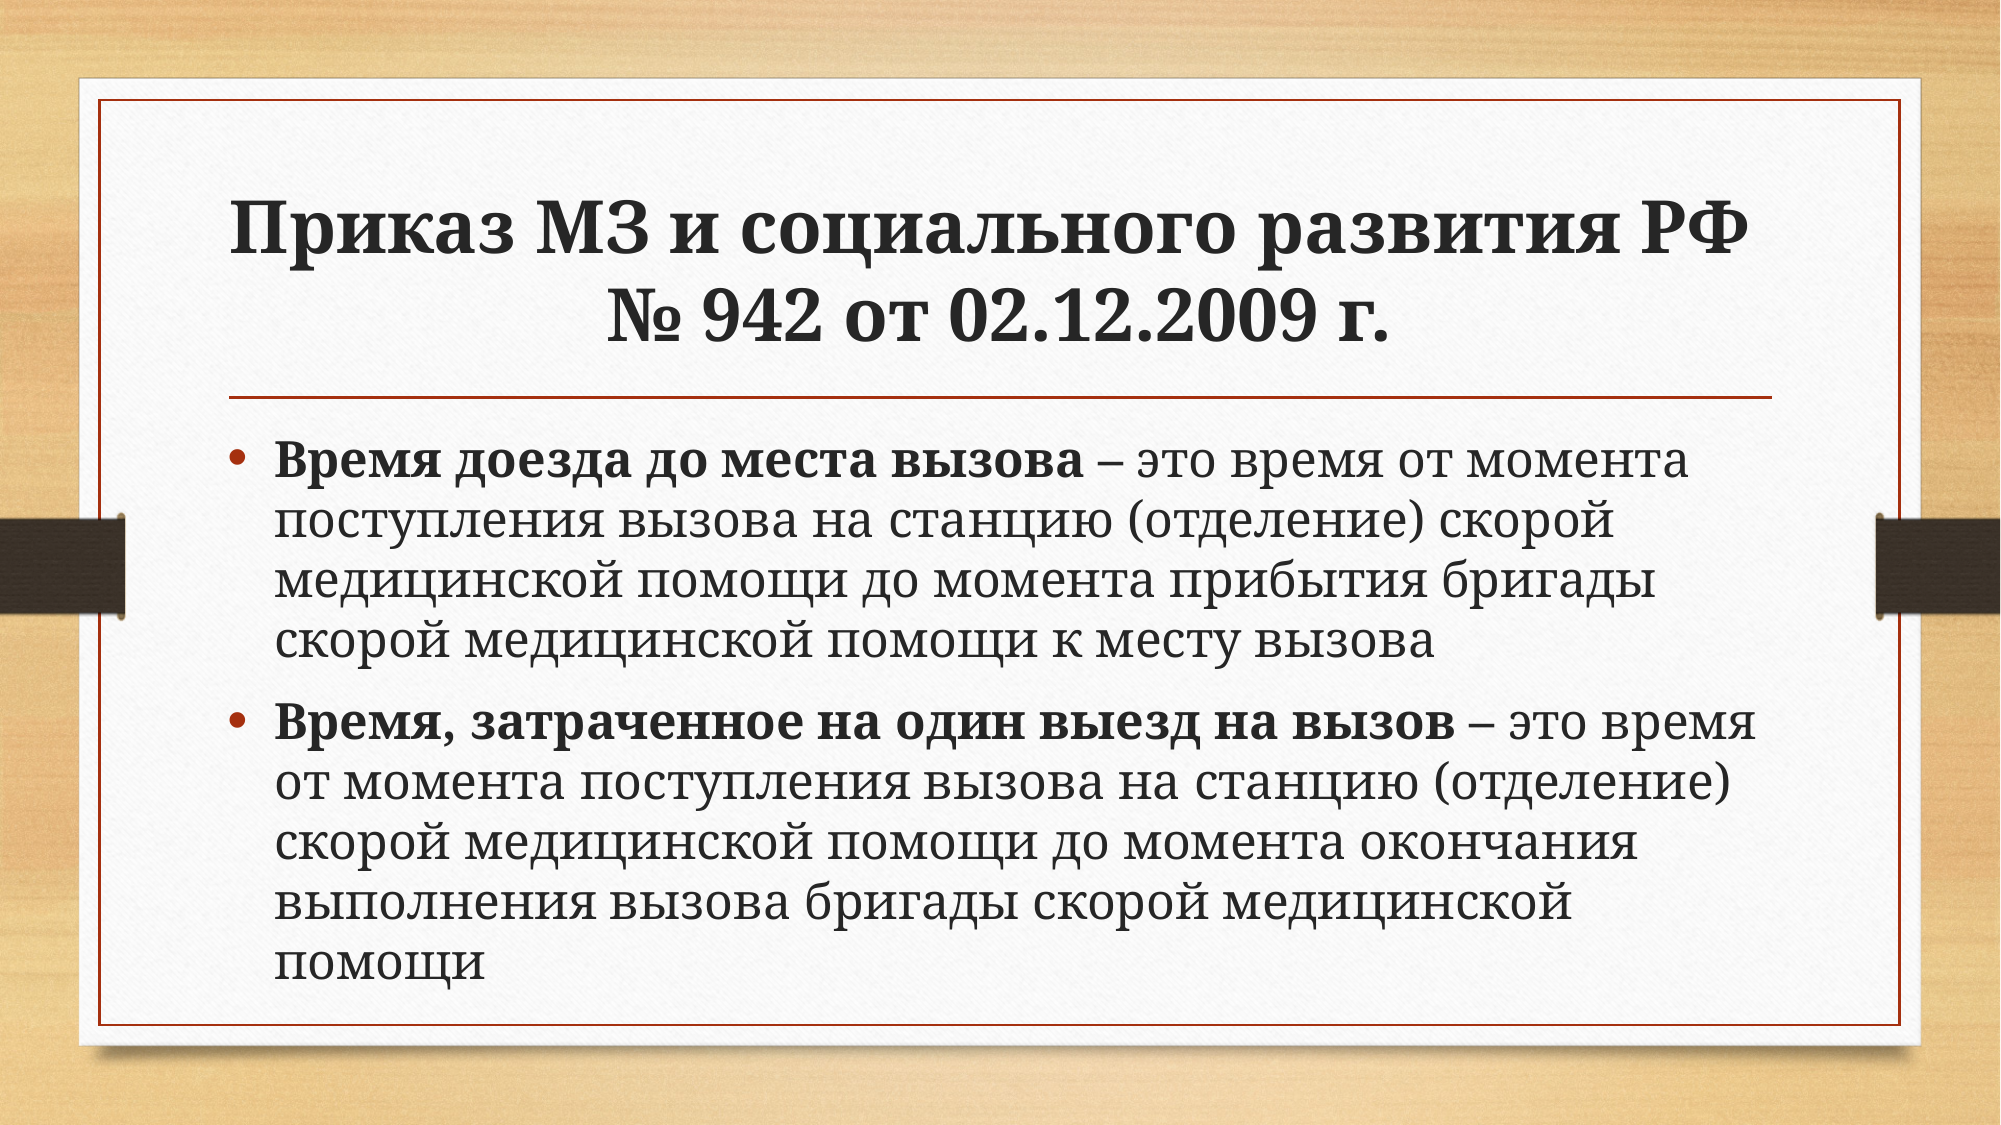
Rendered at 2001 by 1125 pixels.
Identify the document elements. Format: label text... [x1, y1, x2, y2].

picture [0, 0, 2001, 1125]
title Приказ МЗ и социального развития РФ № 942 от 02.12.2009 г. [212, 161, 1788, 375]
list Время доезда до места вызова – это время от момента поступления вызова на станцию (отделение) скорой медицинской помощи до момента прибытия бригады скорой медицинской помощи к месту вызова Время, затраченное на один выезд на вызов – это время от момента поступления вызова на станцию (отделение) скорой медицинской помощи до момента окончания выполнения вызова бригады скорой медицинской помощи [212, 419, 1788, 964]
